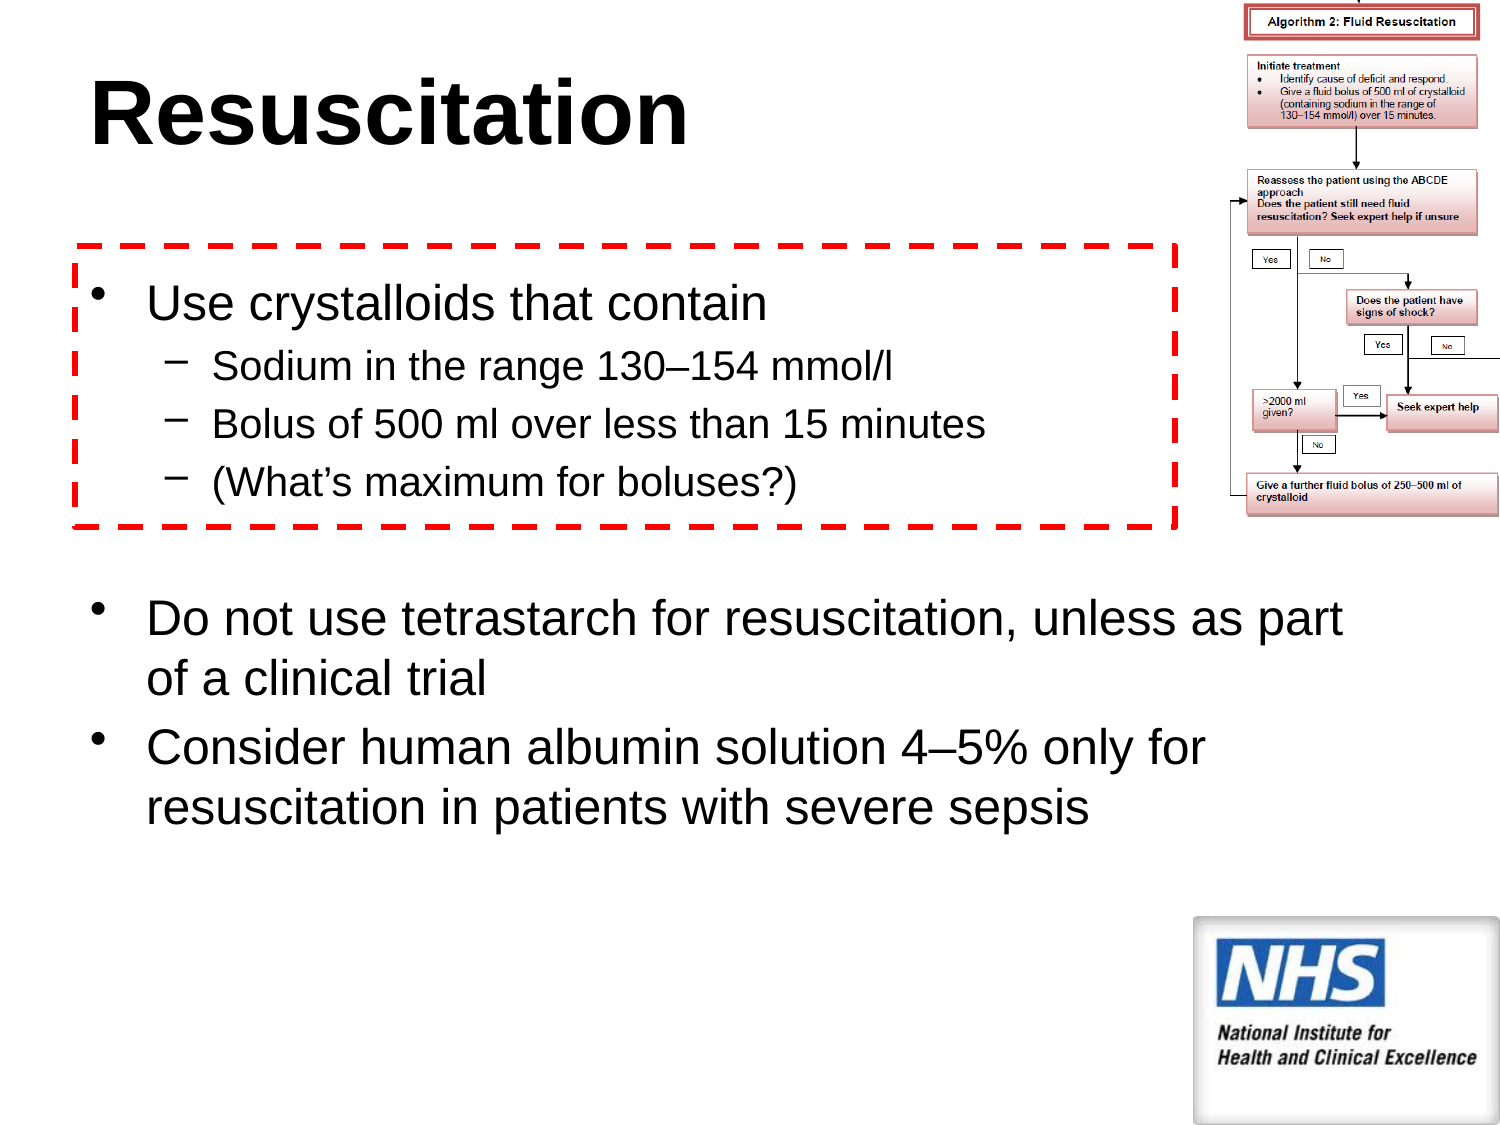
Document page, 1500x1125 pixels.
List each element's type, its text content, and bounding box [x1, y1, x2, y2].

picture [1222, 0, 1500, 528]
list Use crystalloids that contain Sodium in the range 130–154 mmol/l Bolus of 500 ml over less than 15 minutes (What’s maximum for boluses?) Do not use tetrastarch for resuscitation, unless as part of a clinical trial Consider human albumin solution 4–5% only for resuscitation in patients with severe sepsis [75, 262, 1400, 1005]
picture [1193, 916, 1500, 1125]
text_box [73, 244, 1177, 529]
title Resuscitation [75, 45, 1217, 233]
